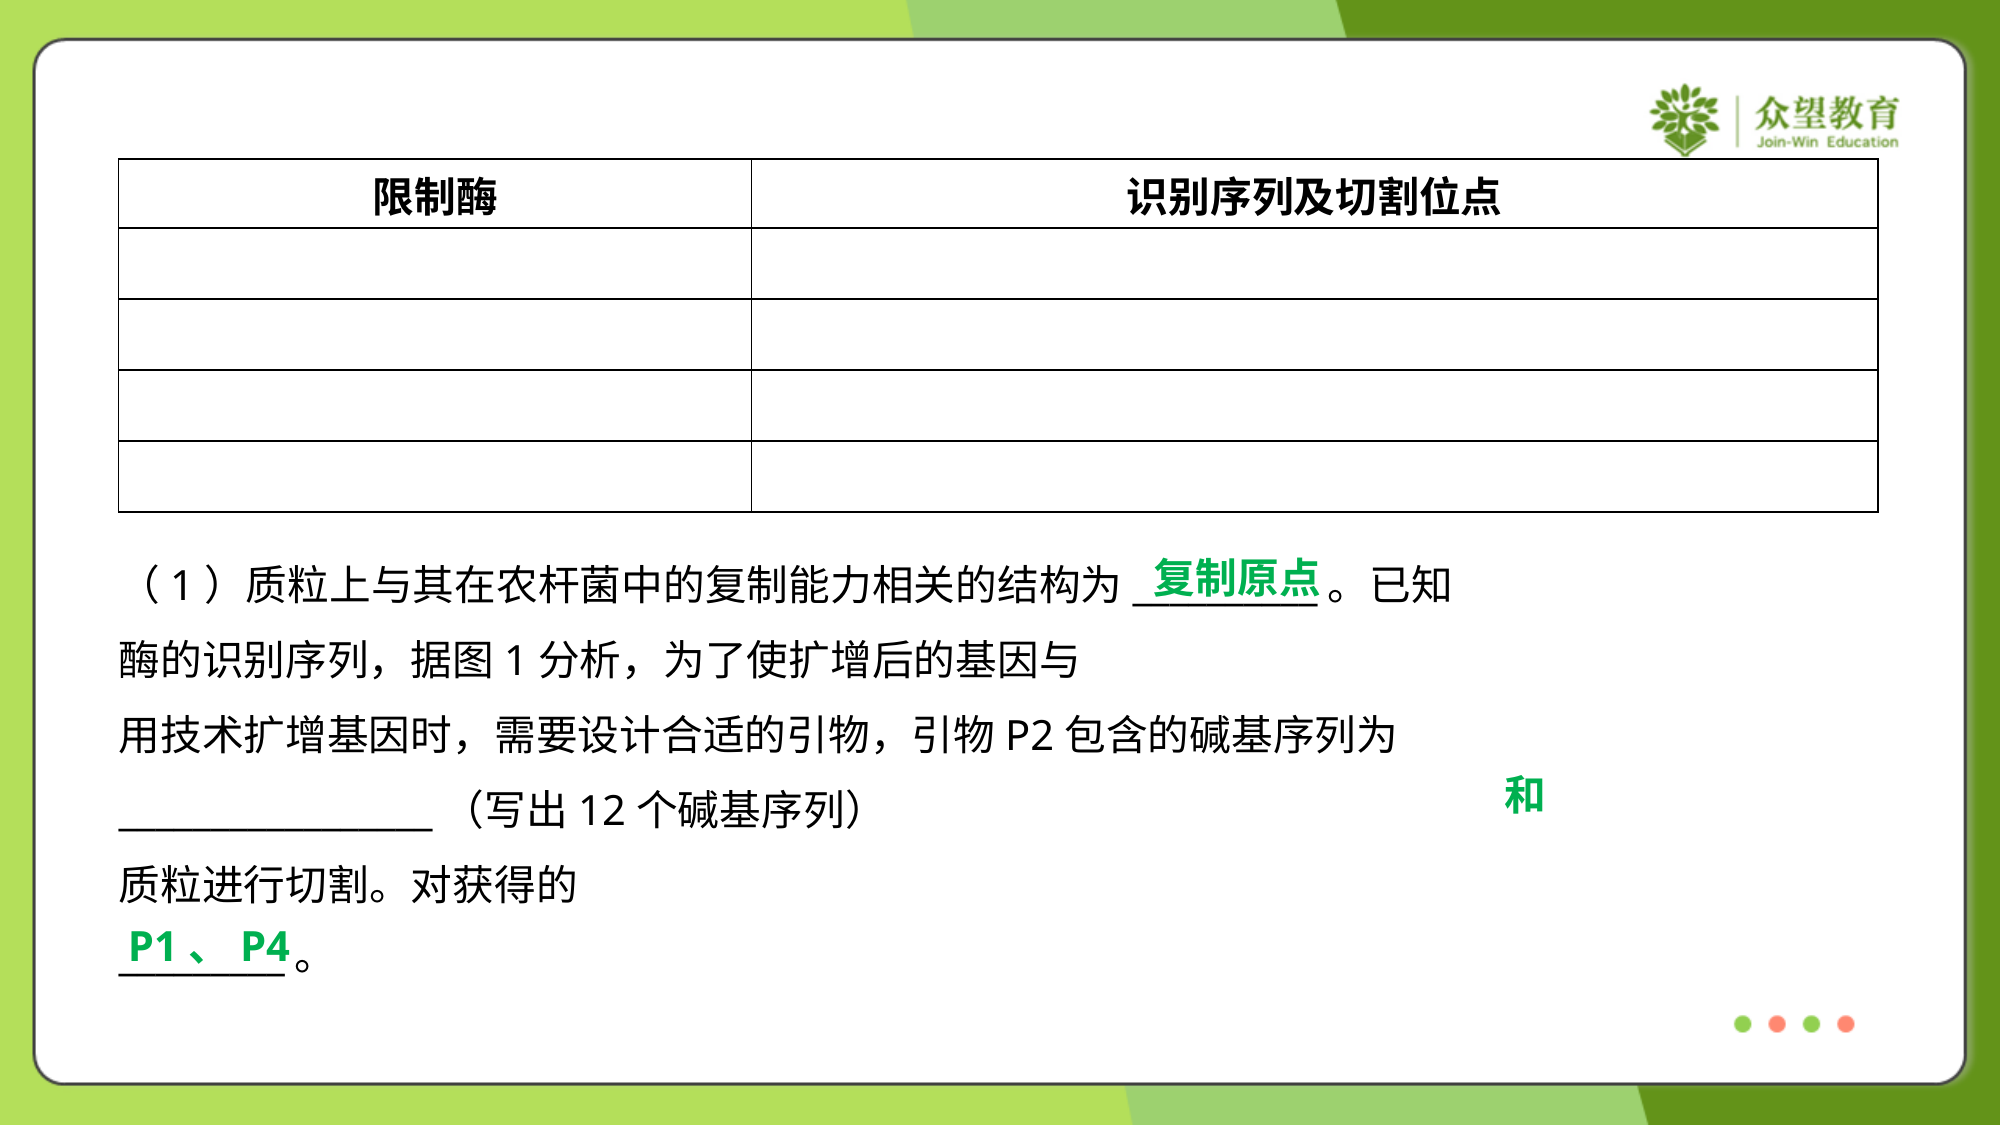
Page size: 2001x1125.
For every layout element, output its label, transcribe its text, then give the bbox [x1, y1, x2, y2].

picture [0, 0, 2000, 1125]
text_box P1、P4 [120, 898, 299, 963]
text_box 复制原点 [1138, 527, 1336, 595]
